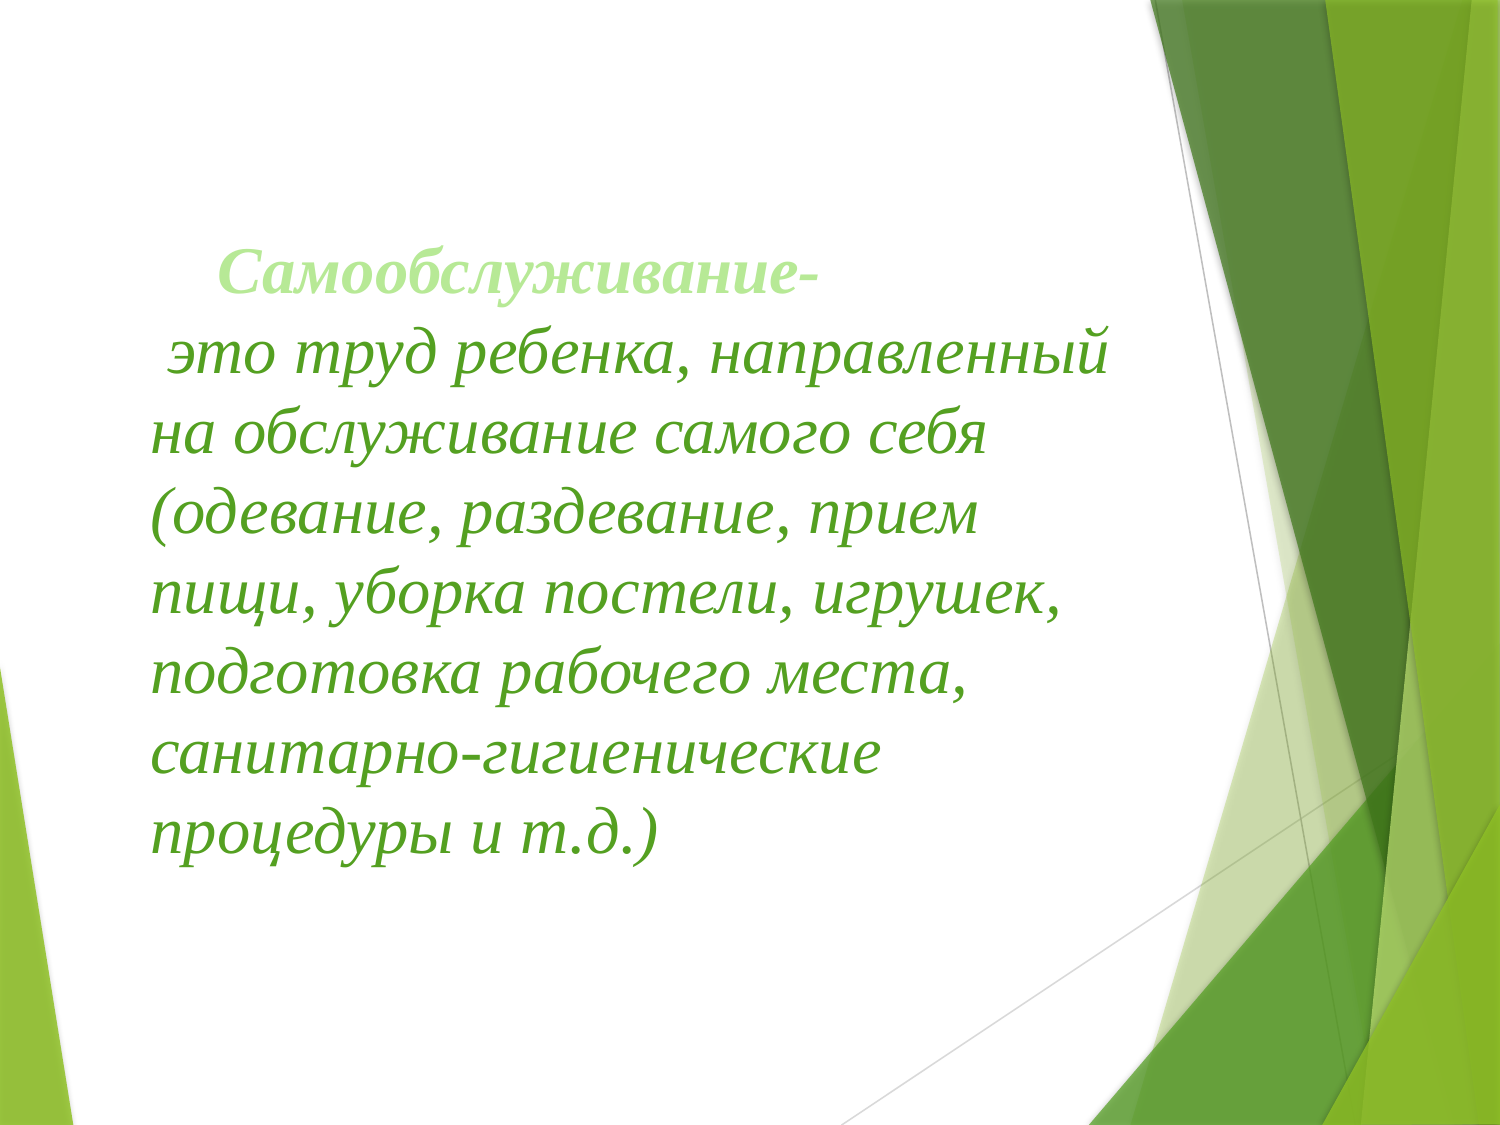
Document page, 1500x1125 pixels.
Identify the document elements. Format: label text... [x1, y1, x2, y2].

text_box Самообслуживание- это труд ребенка, направленный на обслуживание самого себя (одевание, раздевание, прием пищи, уборка постели, игрушек, подготовка рабочего места, санитарно-гигиенические процедуры и т.д.) [135, 219, 1176, 875]
